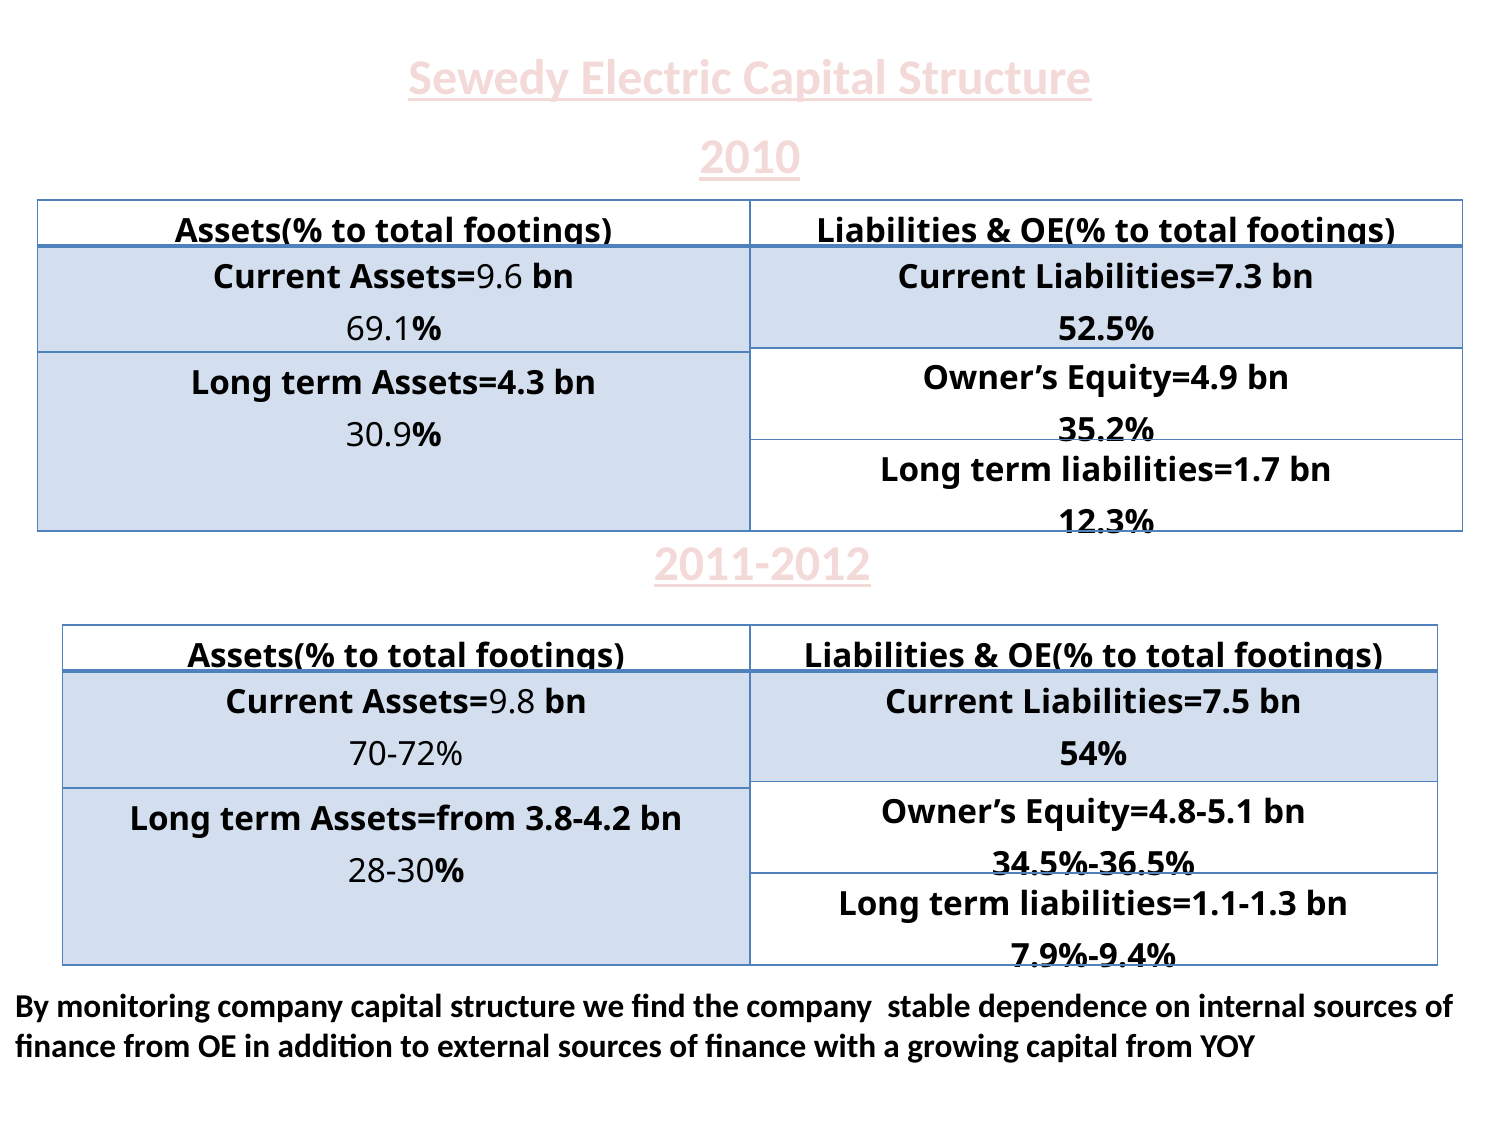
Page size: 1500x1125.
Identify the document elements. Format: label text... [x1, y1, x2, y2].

text_box By monitoring company capital structure we find the company stable dependence on internal sources of finance from OE in addition to external sources of finance with a growing capital from YOY [0, 976, 1500, 1072]
table_cell Owner’s Equity=4.9 bn 35.2% [751, 349, 1462, 439]
table_cell Long term liabilities=1.1-1.3 bn 7.9%-9.4% [751, 874, 1437, 964]
table_header Liabilities & OE(% to total footings) [751, 626, 1437, 669]
text_box 2010 [0, 116, 1500, 252]
text_box Sewedy Electric Capital Structure [389, 37, 1111, 113]
table_cell Current Assets=9.6 bn 69.1% [38, 248, 749, 351]
table_cell Current Liabilities=7.5 bn 54% [751, 673, 1437, 781]
table_header Assets(% to total footings) [63, 626, 749, 669]
table_cell Long term Assets=from 3.8-4.2 bn 28-30% [63, 789, 749, 964]
table_cell Owner’s Equity=4.8-5.1 bn 34.5%-36.5% [751, 782, 1437, 872]
table_cell Long term liabilities=1.7 bn 12.3% [751, 440, 1462, 530]
table_cell Current Assets=9.8 bn 70-72% [63, 673, 749, 787]
table_cell Current Liabilities=7.3 bn 52.5% [751, 248, 1462, 347]
table_cell Long term Assets=4.3 bn 30.9% [38, 353, 749, 530]
table_header Assets(% to total footings) [38, 201, 749, 244]
text_box 2011-2012 [49, 522, 1476, 598]
table_header Liabilities & OE(% to total footings) [751, 201, 1462, 244]
